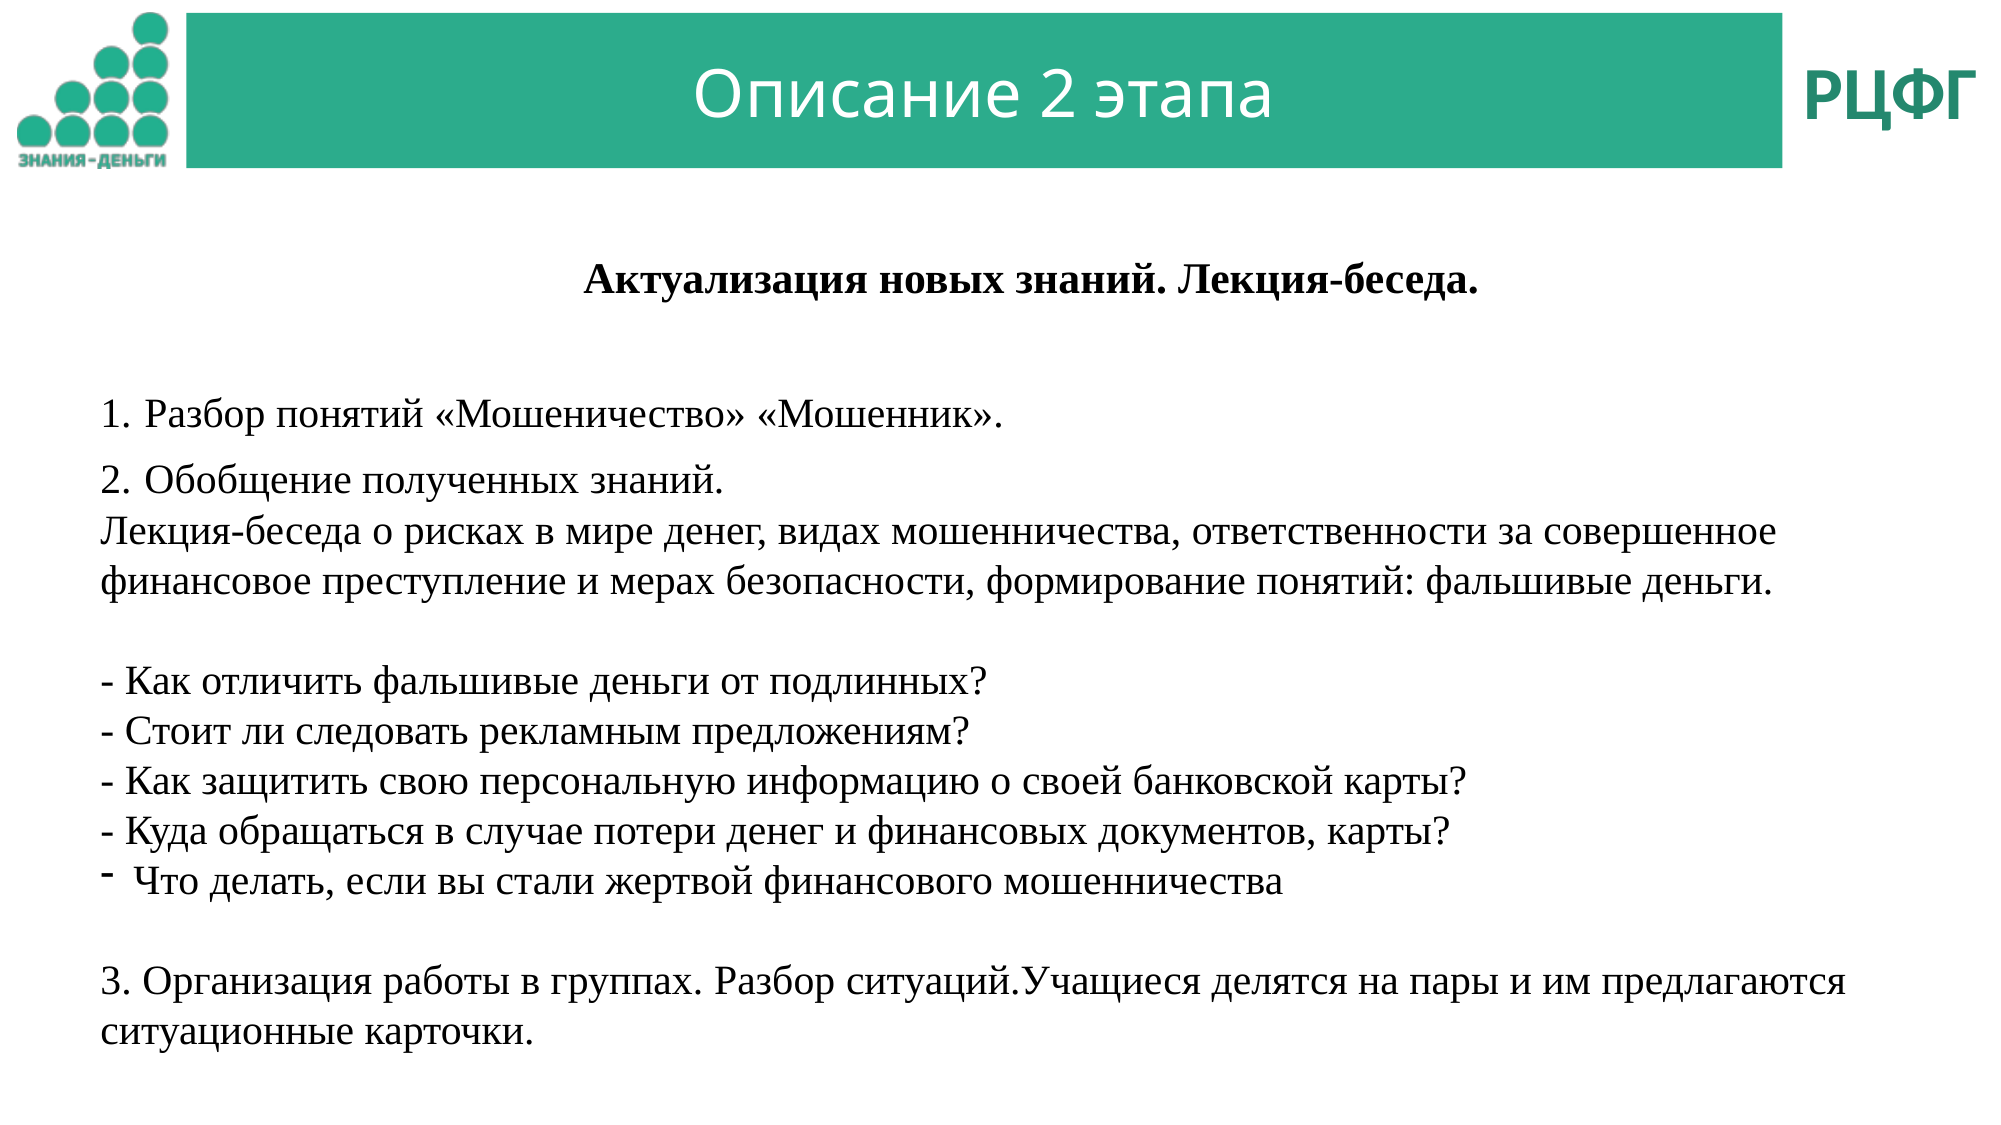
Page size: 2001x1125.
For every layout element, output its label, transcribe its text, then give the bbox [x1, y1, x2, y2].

picture [17, 12, 170, 169]
text_box РЦФГ [1796, 37, 1986, 143]
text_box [186, 12, 1783, 169]
text_box Актуализация новых знаний. Лекция-беседа. Разбор понятий «Мошеничество» «Мошенник». Обобщение полученных знаний. Лекция-беседа о рисках в мире денег, видах мошенничества, ответственности за совершенное финансовое преступление и мерах безопасности, формирование понятий: фальшивые деньги. - Как отличить фальшивые деньги от подлинных? - Стоит ли следовать рекламным предложениям? - Как защитить свою персональную информацию о своей банковской карты? - Куда обращаться в случае потери денег и финансовых документов, карты? Что делать, если вы стали жертвой финансового мошенничества 3. Организация работы в группах. Разбор ситуаций.Учащиеся делятся на пары и им предлагаются ситуационные карточки. [92, 248, 1971, 1125]
